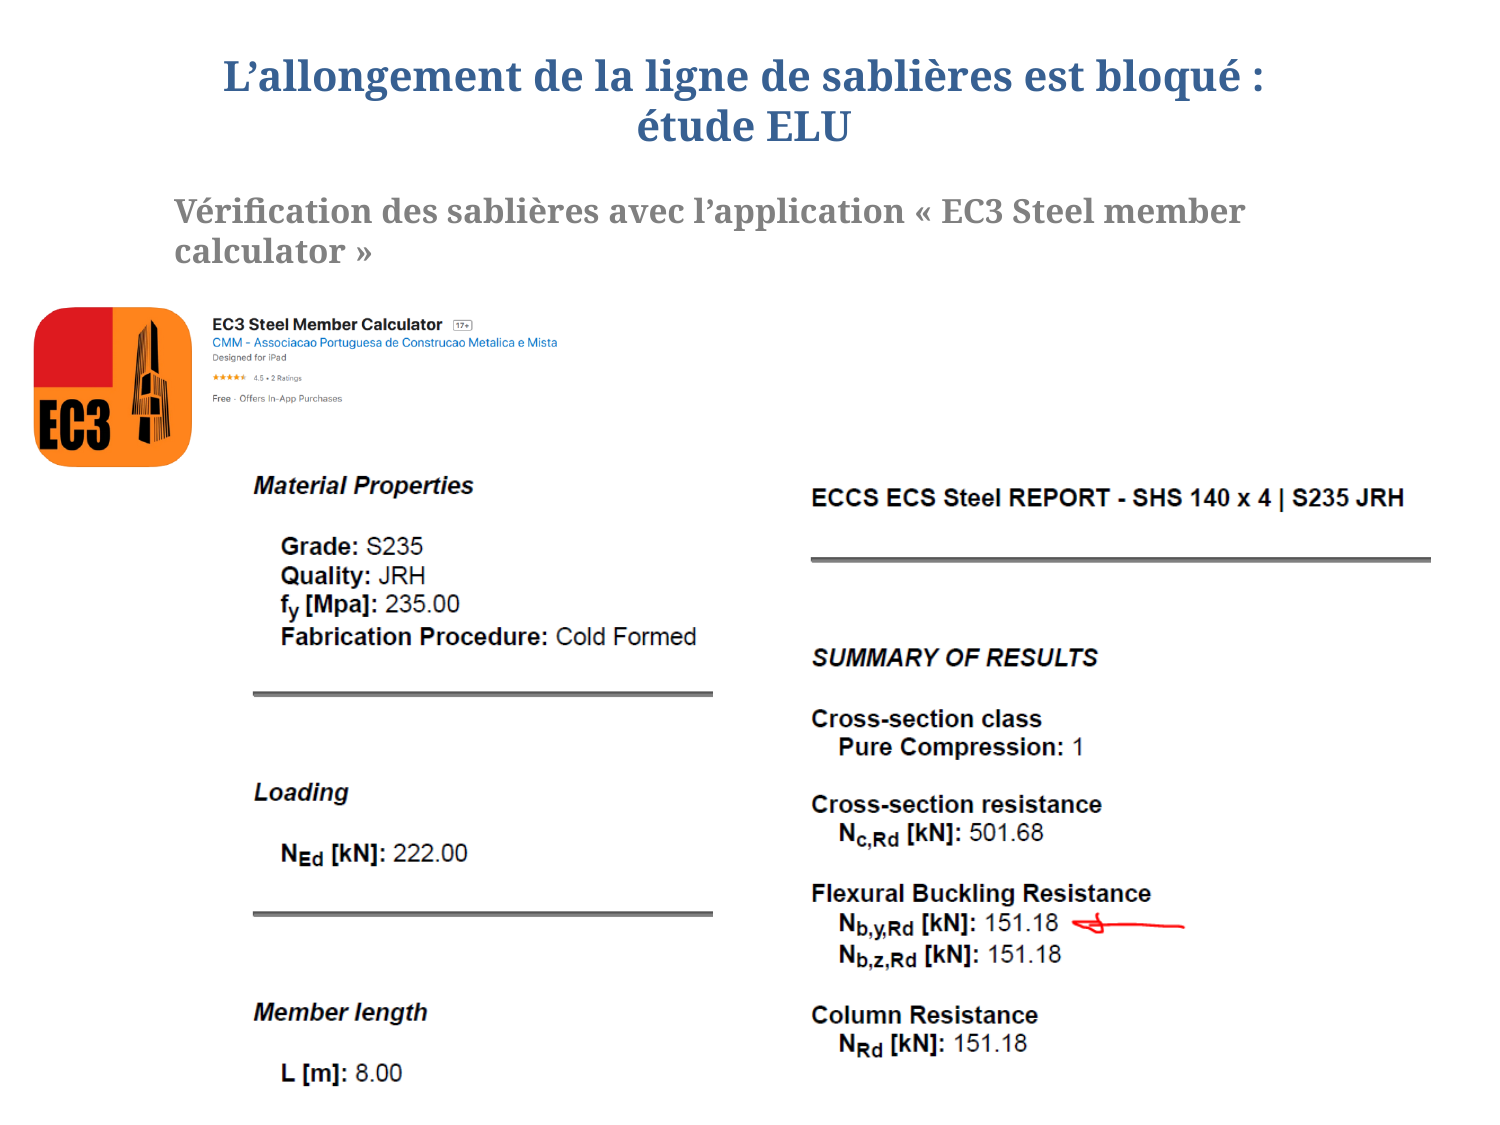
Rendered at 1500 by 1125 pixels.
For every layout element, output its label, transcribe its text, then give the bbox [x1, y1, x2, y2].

picture [29, 302, 713, 1111]
text_box L’allongement de la ligne de sablières est bloqué : étude ELU Vérification des sablières avec l’application « EC3 Steel member calculator » [159, 42, 1329, 278]
picture [785, 467, 1431, 1081]
